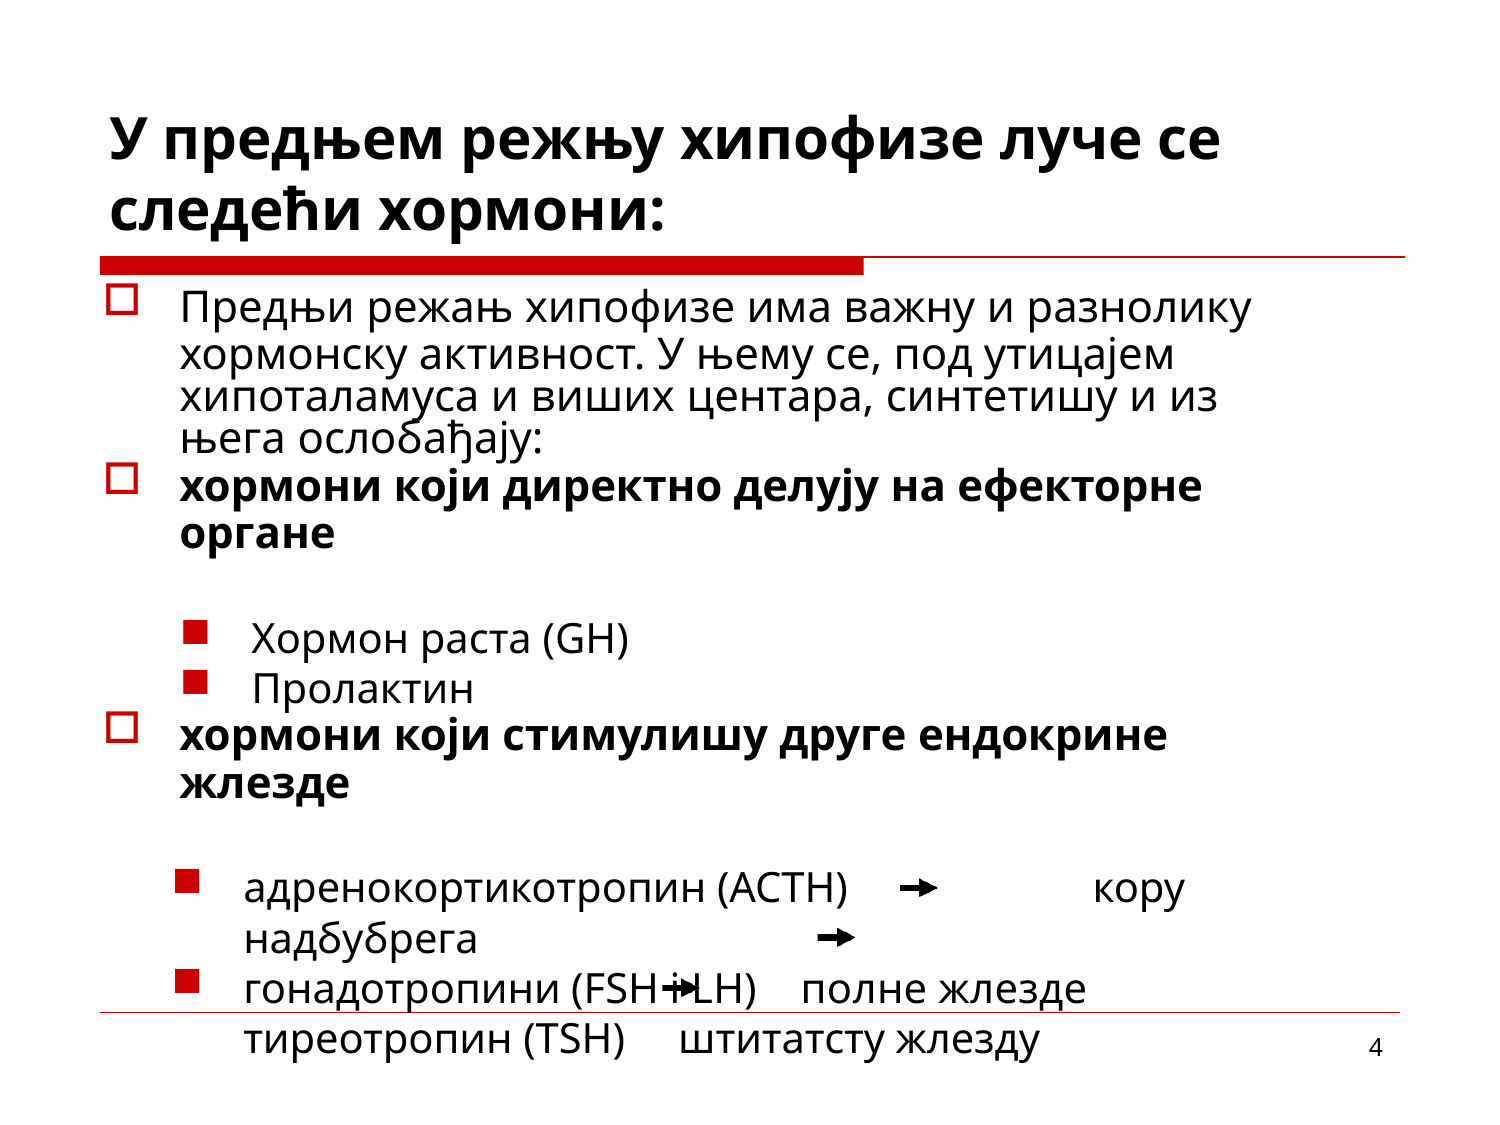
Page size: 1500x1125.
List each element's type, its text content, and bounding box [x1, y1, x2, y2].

text_box [662, 978, 700, 997]
text_box [900, 878, 938, 897]
text_box Предњи режањ хипофизе има важну и разнолику хормонску активност. У њему се, под утицајем хипоталамуса и виших центара, синтетишу и из њега ослобађају: хормони који директно делују на ефекторне органе Хормон раста (GH) Пролактин хормони који стимулишу друге ендокрине жлезде адренокортикотропин (ACTH) кору надбубрега гонадотропини (FSH i LH) полне жлезде тиреотропин (TSH) штитатсту жлезду [100, 282, 1324, 1062]
text_box 4 [1364, 1029, 1390, 1066]
text_box [817, 928, 856, 947]
title У предњем режњу хипофизе луче се следећи хормони: [50, 47, 1450, 290]
